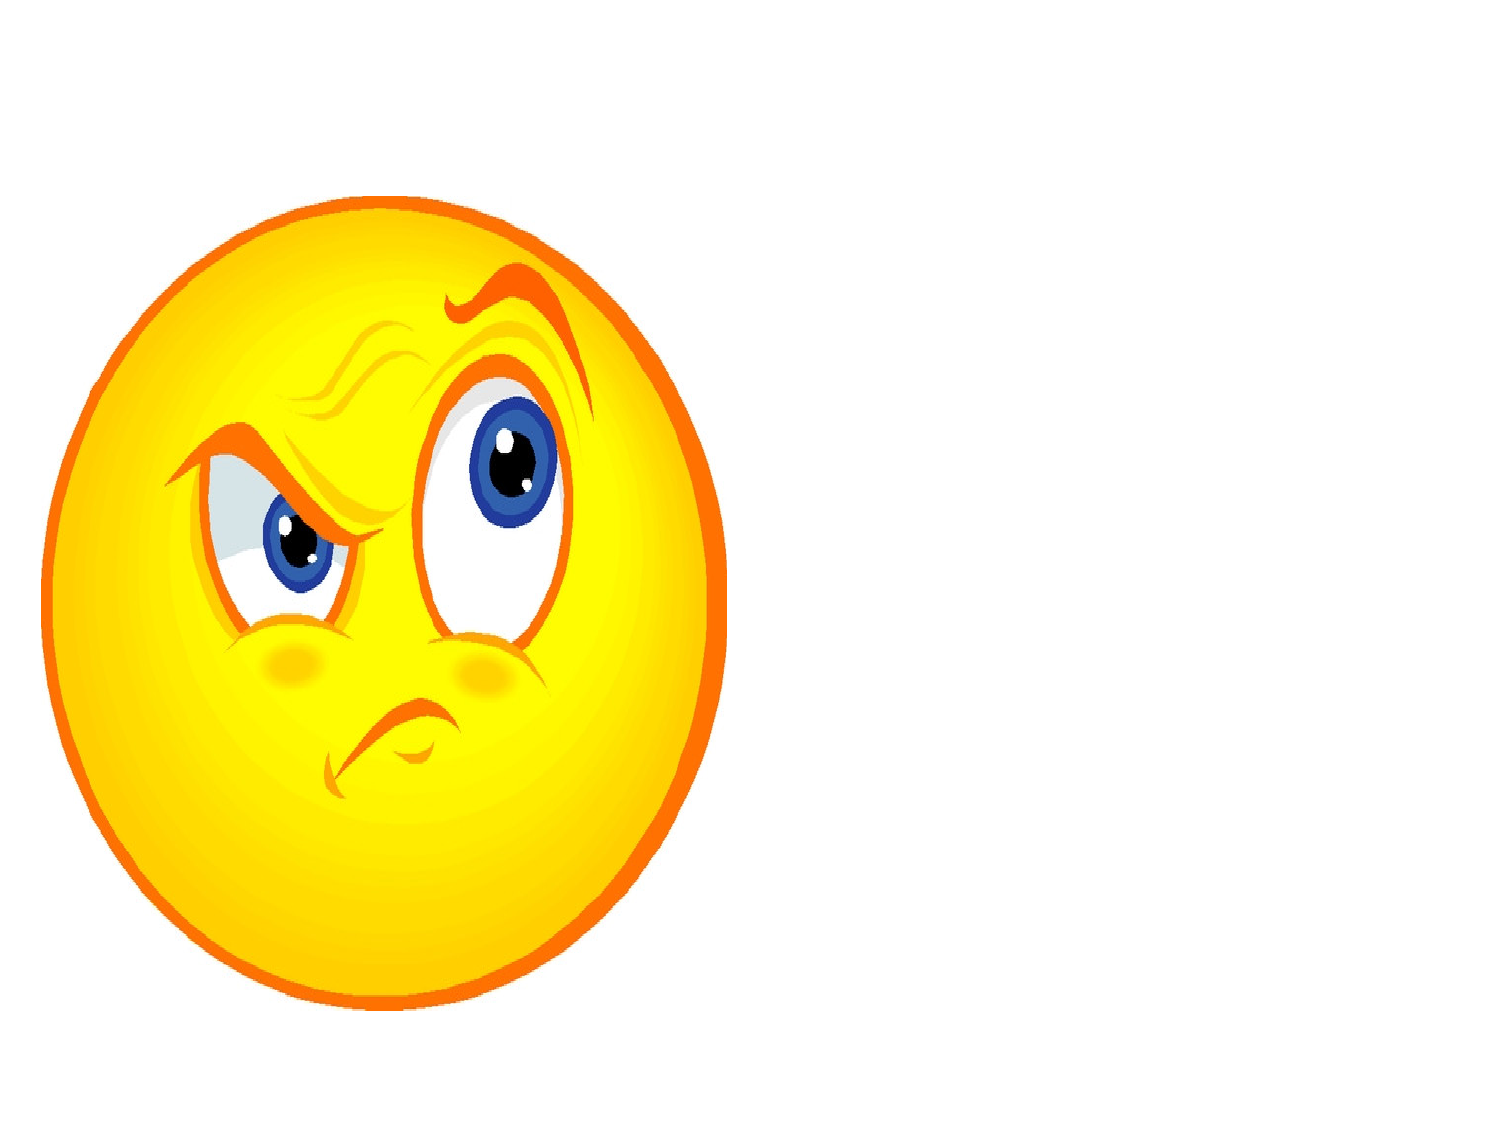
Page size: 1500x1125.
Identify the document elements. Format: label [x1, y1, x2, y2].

picture [41, 196, 727, 1012]
